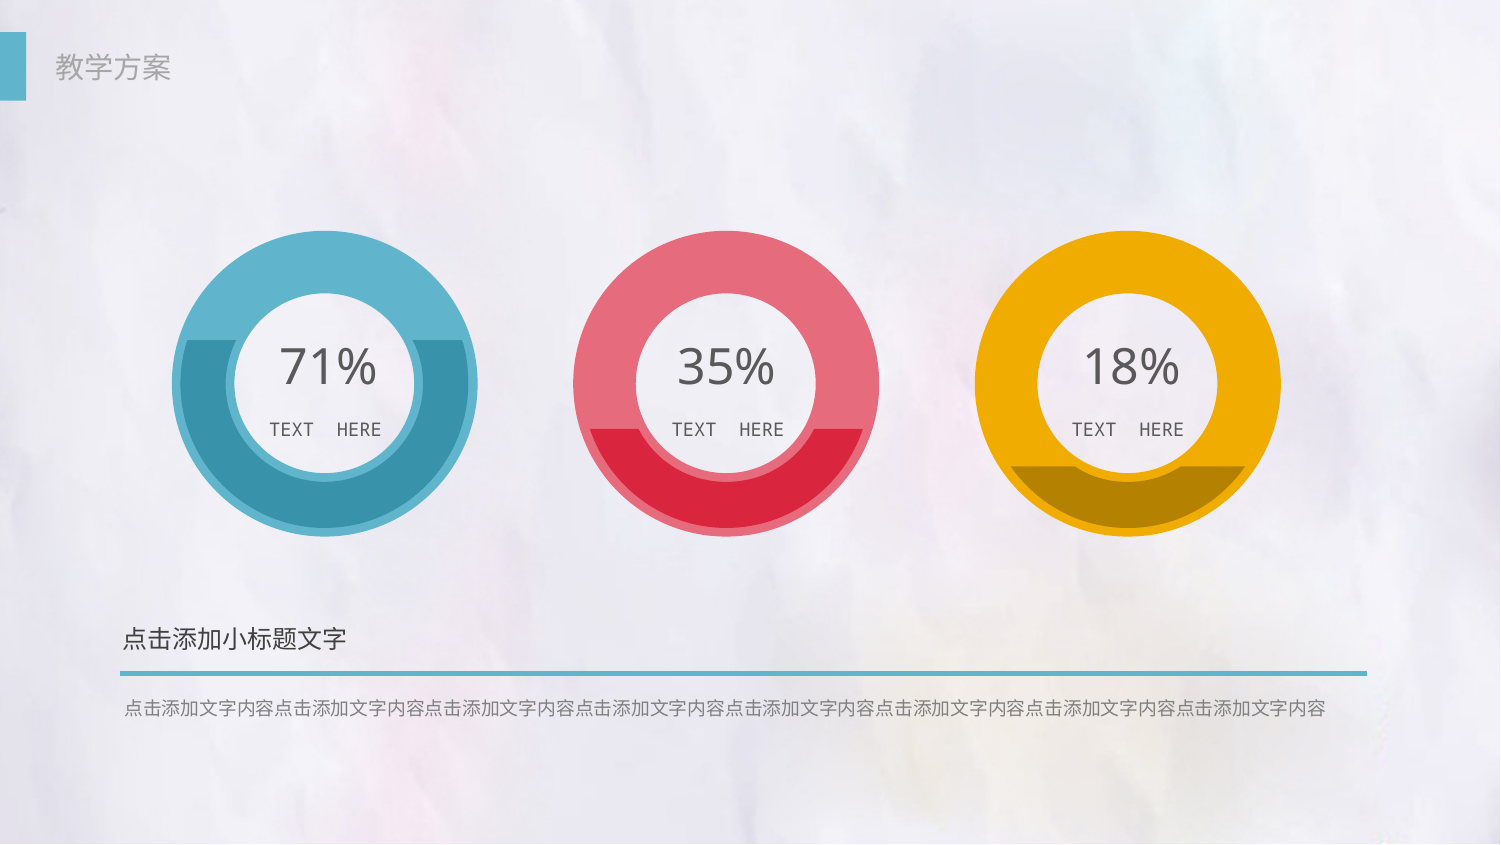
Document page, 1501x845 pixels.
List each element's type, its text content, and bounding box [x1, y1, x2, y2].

text_box 点击添加小标题文字 [107, 616, 603, 661]
picture [0, 0, 1500, 844]
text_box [573, 230, 880, 537]
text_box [171, 230, 478, 537]
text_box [974, 230, 1281, 537]
text_box 点击添加文字内容点击添加文字内容点击添加文字内容点击添加文字内容点击添加文字内容点击添加文字内容点击添加文字内容点击添加文字内容 [109, 689, 1372, 727]
